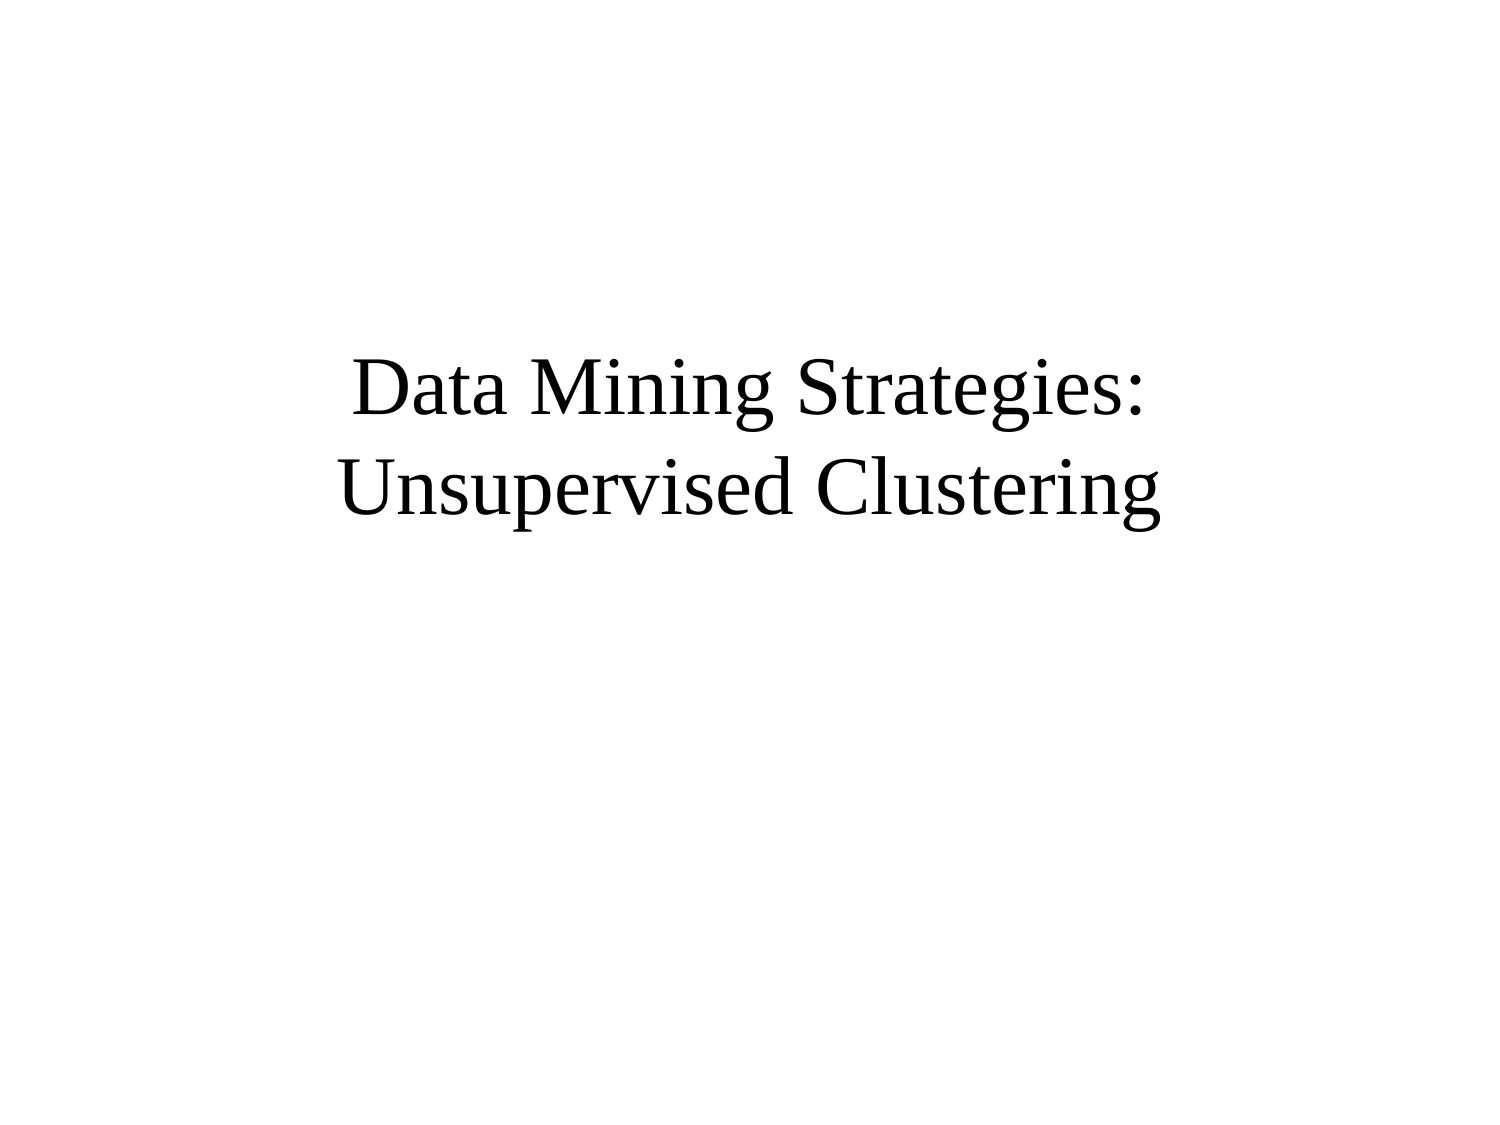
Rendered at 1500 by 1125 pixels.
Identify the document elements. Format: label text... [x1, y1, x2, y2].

title Data Mining Strategies: Unsupervised Clustering [112, 337, 1388, 525]
